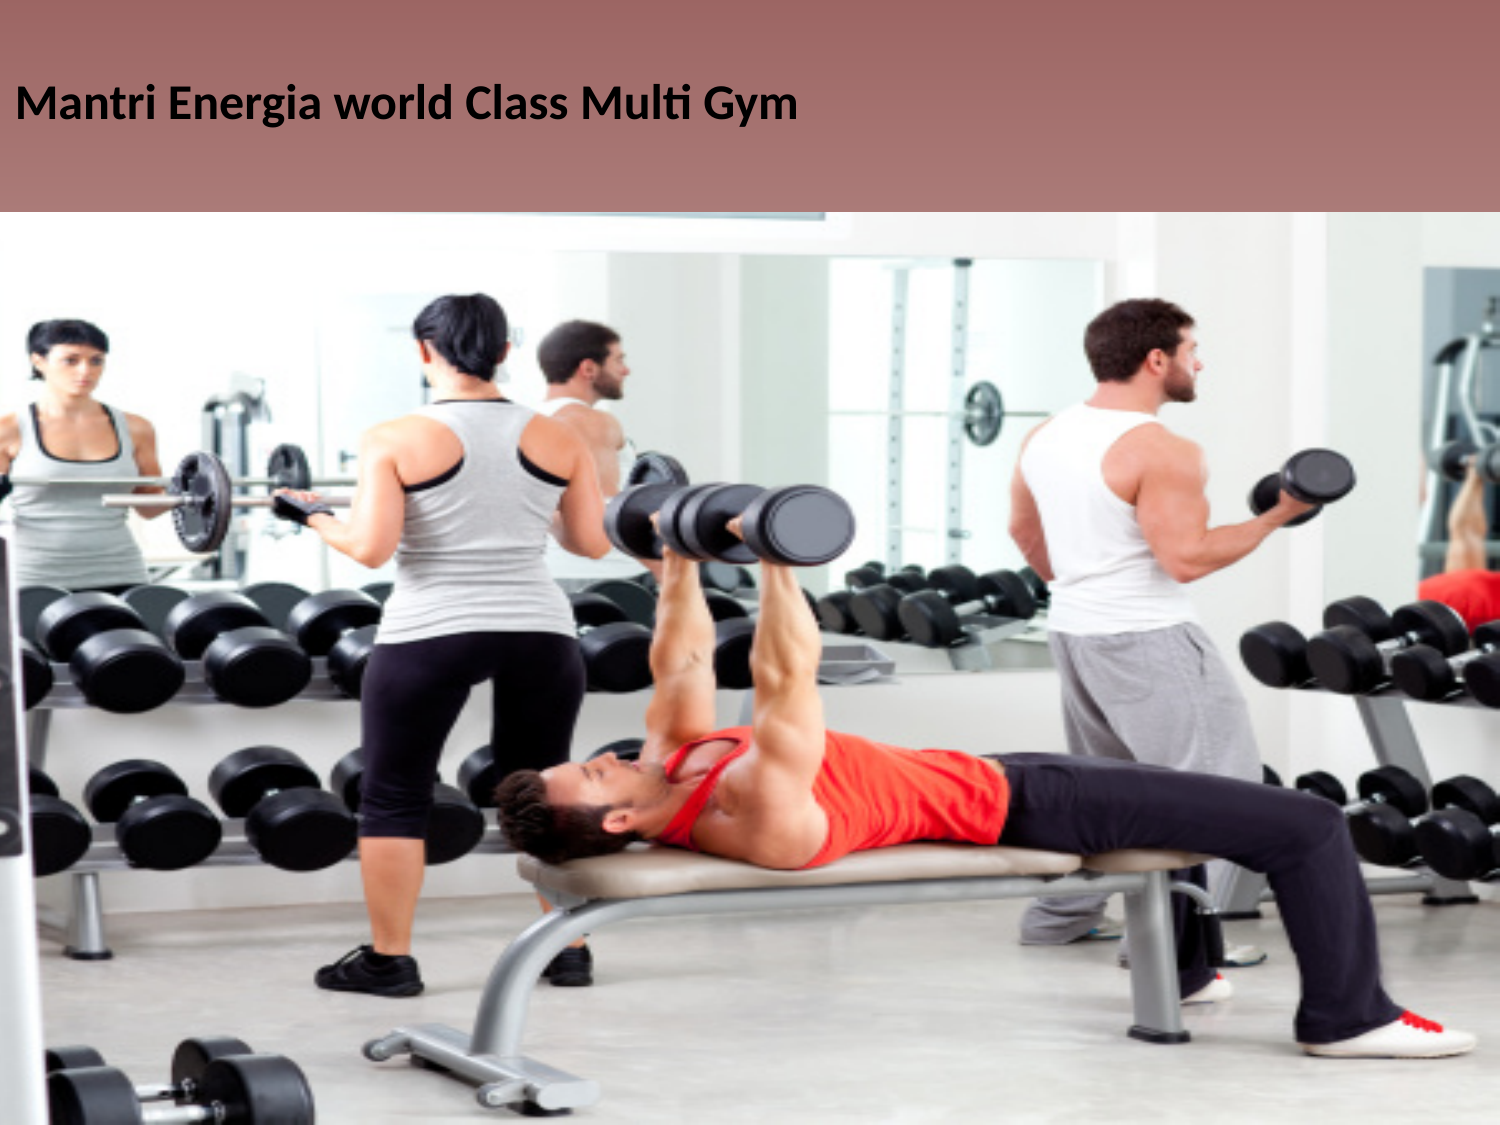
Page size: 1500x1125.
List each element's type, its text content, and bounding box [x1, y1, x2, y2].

picture [0, 212, 1500, 1125]
text_box Mantri Energia world Class Multi Gym [0, 62, 1500, 198]
